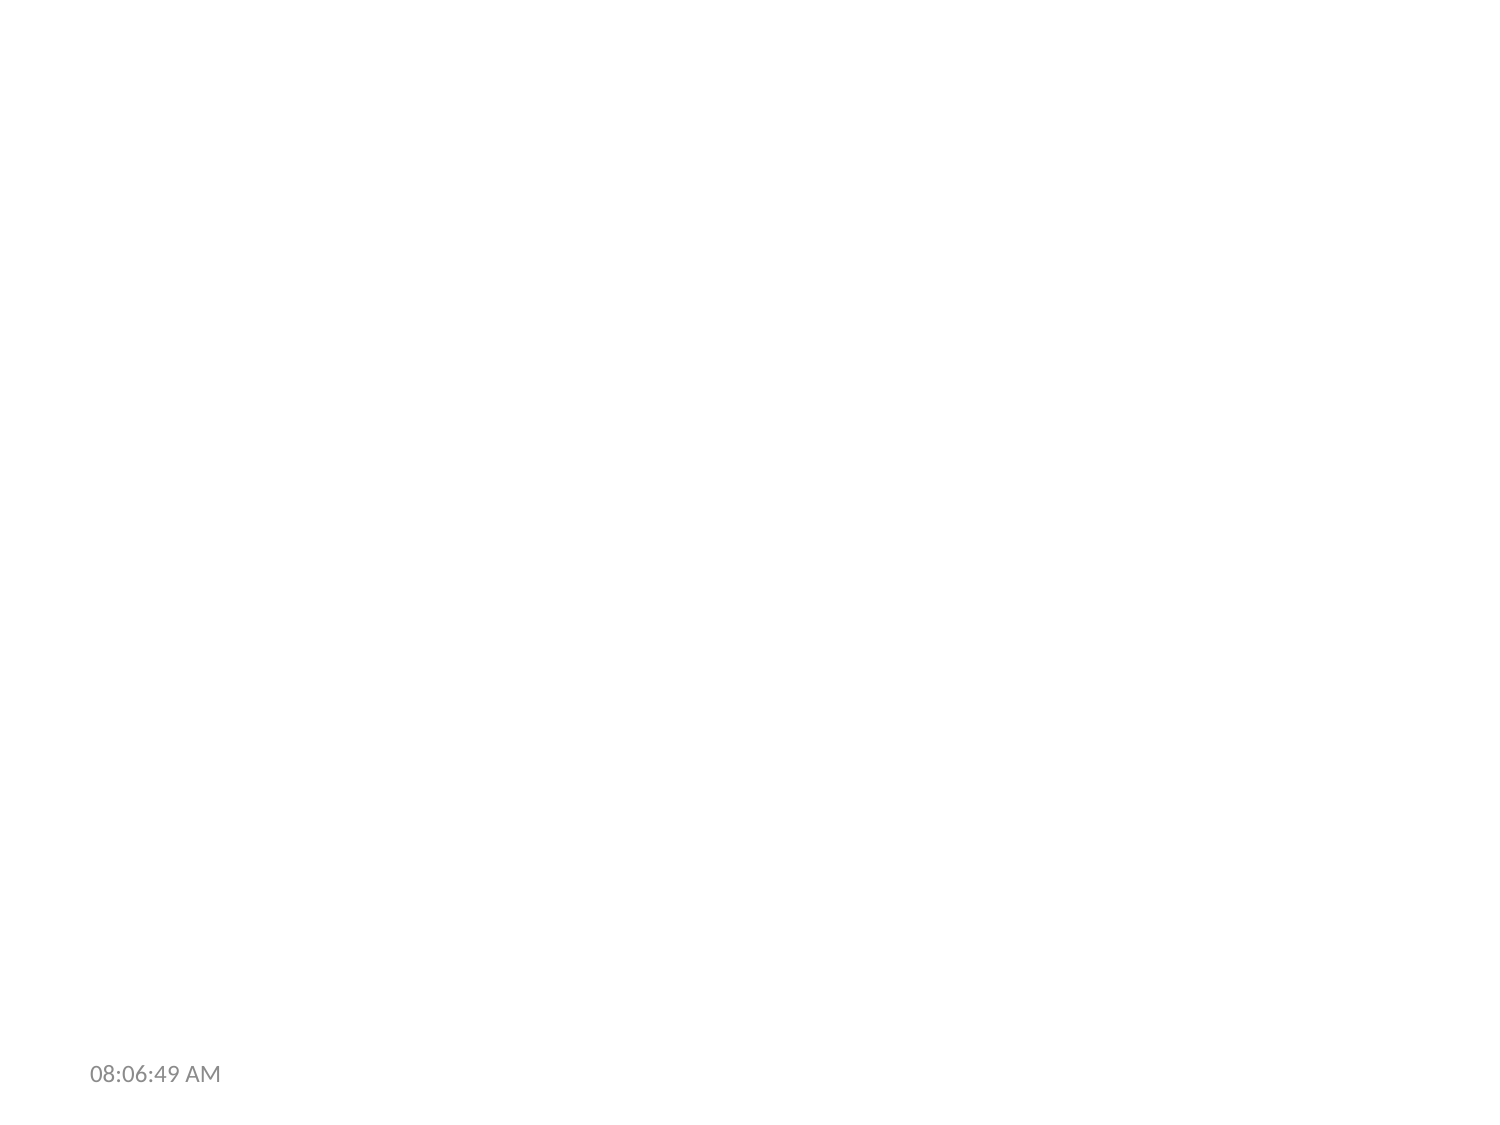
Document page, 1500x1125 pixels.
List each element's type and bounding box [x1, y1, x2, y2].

slide_number [75, 1042, 425, 1103]
